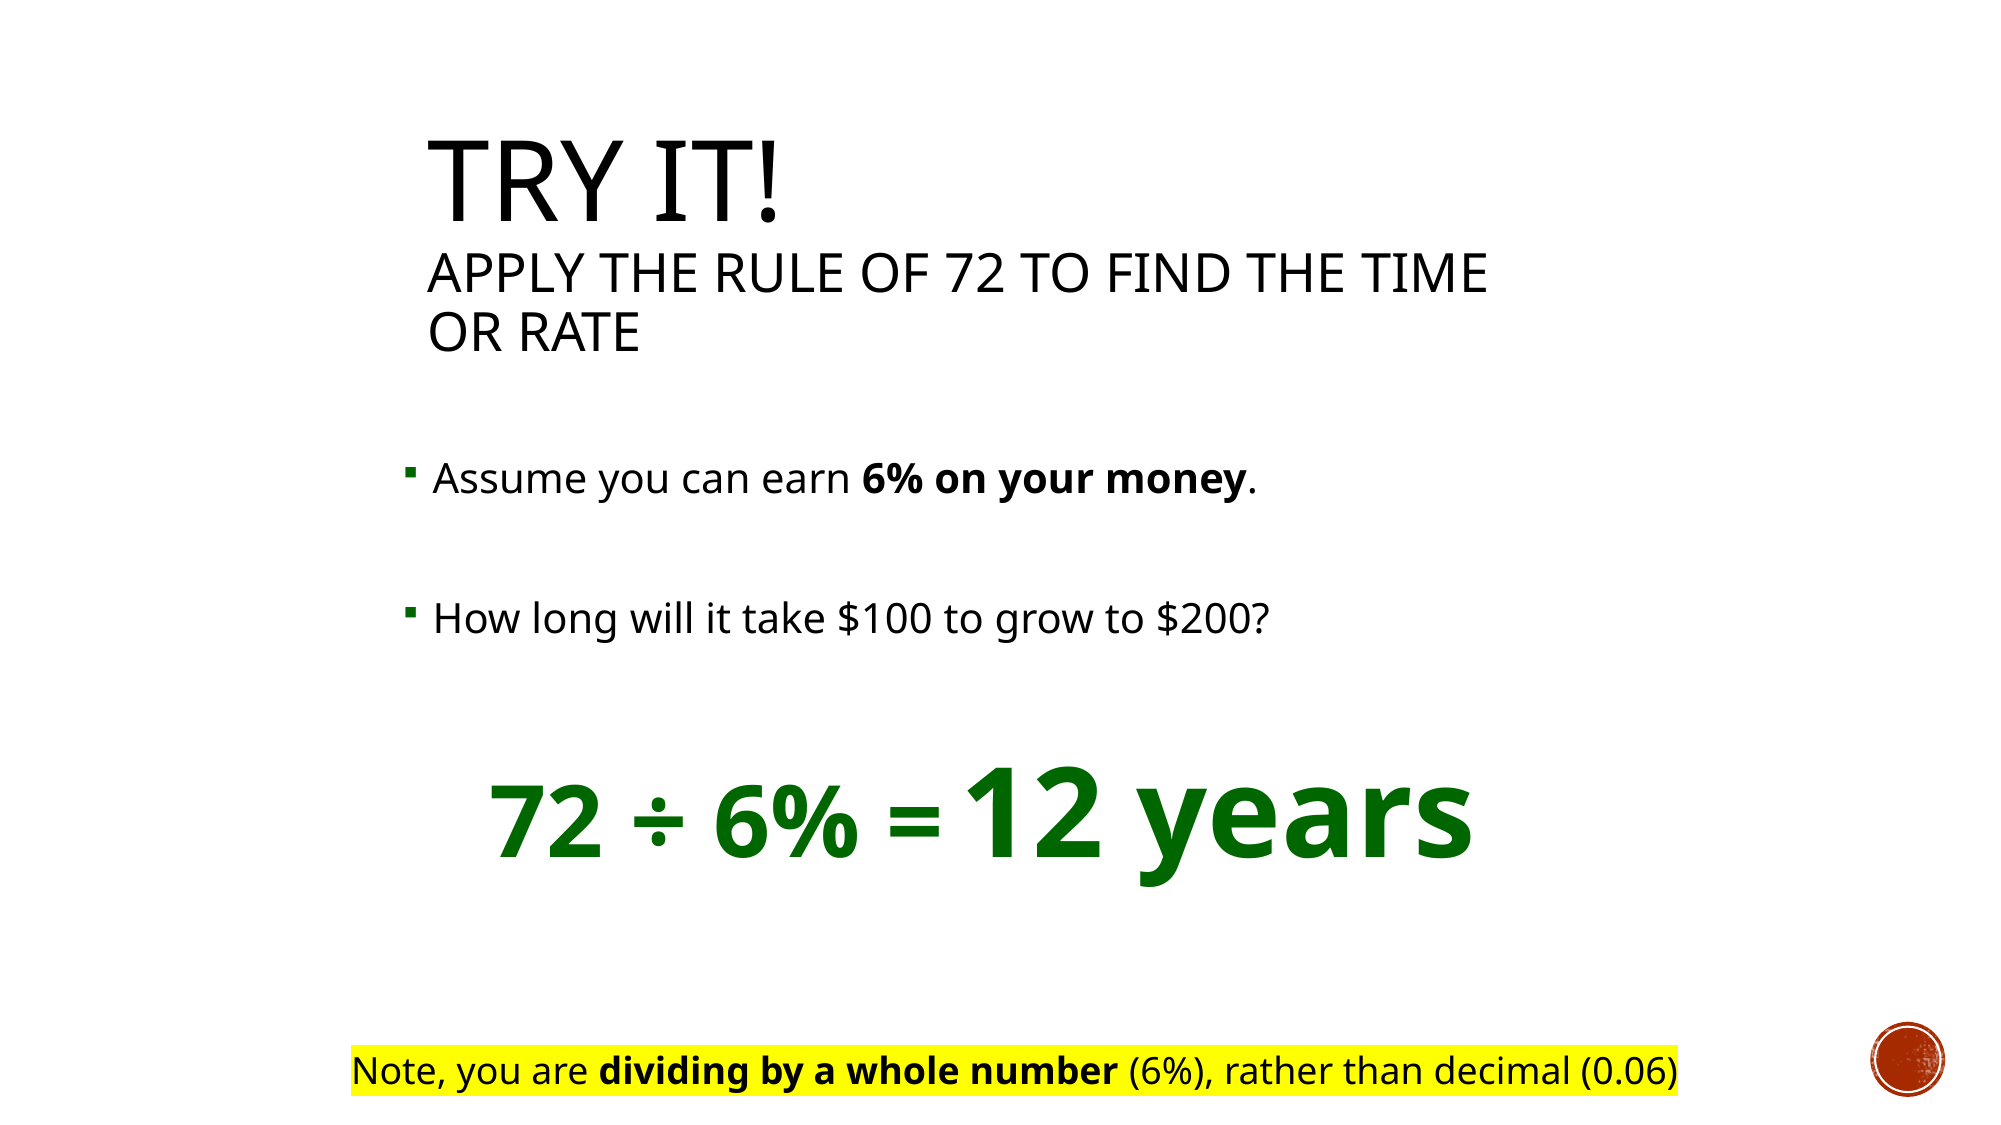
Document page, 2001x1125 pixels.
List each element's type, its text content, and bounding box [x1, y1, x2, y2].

title Try It! Apply the Rule of 72 to Find the Time or Rate [412, 125, 1563, 363]
list Assume you can earn 6% on your money. How long will it take $100 to grow to $200? [387, 450, 1538, 700]
text_box Note, you are dividing by a whole number (6%), rather than decimal (0.06) [336, 1039, 1694, 1100]
text_box 72 ÷ 6% = [474, 750, 946, 885]
text_box 12 years [946, 724, 1491, 890]
